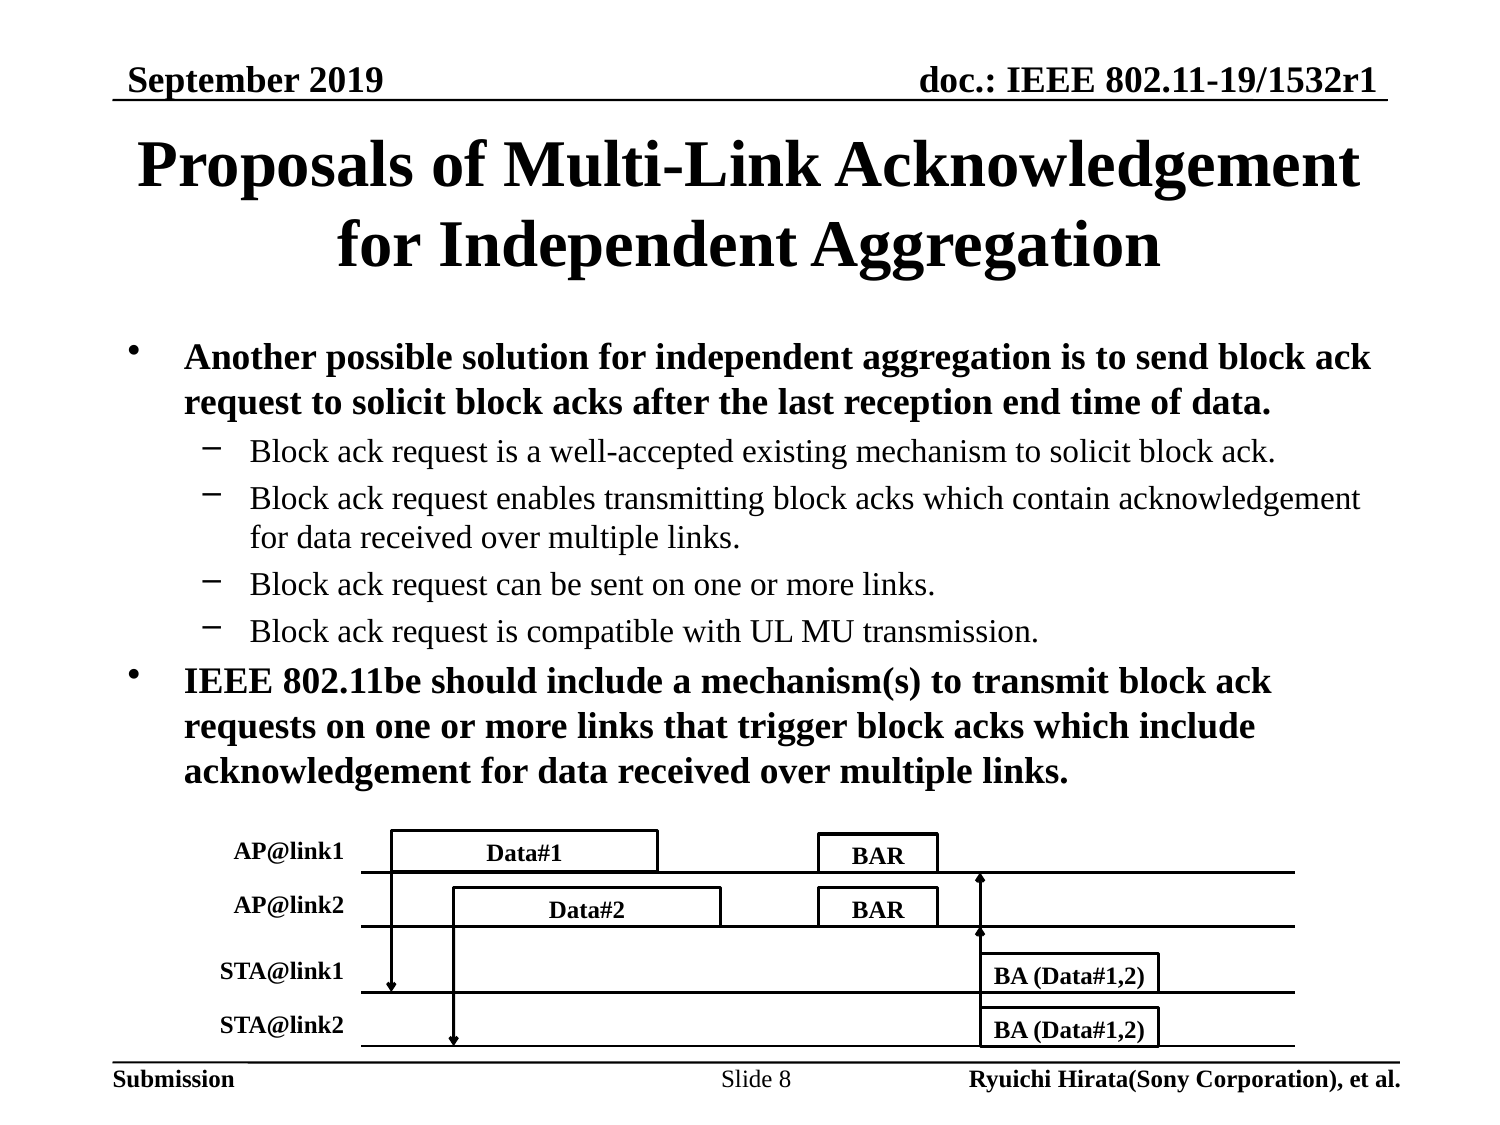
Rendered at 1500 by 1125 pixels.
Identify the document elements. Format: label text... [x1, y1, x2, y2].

slide_number Slide 8 [712, 1061, 801, 1093]
text_box BA (Data#1,2) [980, 1007, 1159, 1045]
footer Ryuichi Hirata(Sony Corporation), et al. [962, 1061, 1402, 1093]
text_box STA@link2 [205, 1000, 360, 1046]
text_box BAR [818, 833, 938, 871]
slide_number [112, 54, 413, 100]
text_box BA (Data#1,2) [985, 953, 1159, 991]
list Another possible solution for independent aggregation is to send block ack request to solicit block acks after the last reception end time of data. Block ack request is a well-accepted existing mechanism to solicit block ack. Block ack request enables transmitting block acks which contain acknowledgement for data received over multiple links. Block ack request can be sent on one or more links. Block ack request is compatible with UL MU transmission. IEEE 802.11be should include a mechanism(s) to transmit block ack requests on one or more links that trigger block acks which include acknowledgement for data received over multiple links. [112, 324, 1388, 1000]
text_box AP@link2 [218, 880, 360, 926]
text_box BAR [818, 887, 938, 925]
text_box STA@link1 [205, 946, 360, 992]
text_box Data#1 [391, 830, 658, 871]
text_box Data#2 [453, 887, 721, 925]
title Proposals of Multi-Link Acknowledgement for Independent Aggregation [112, 112, 1388, 288]
text_box AP@link1 [218, 827, 360, 872]
